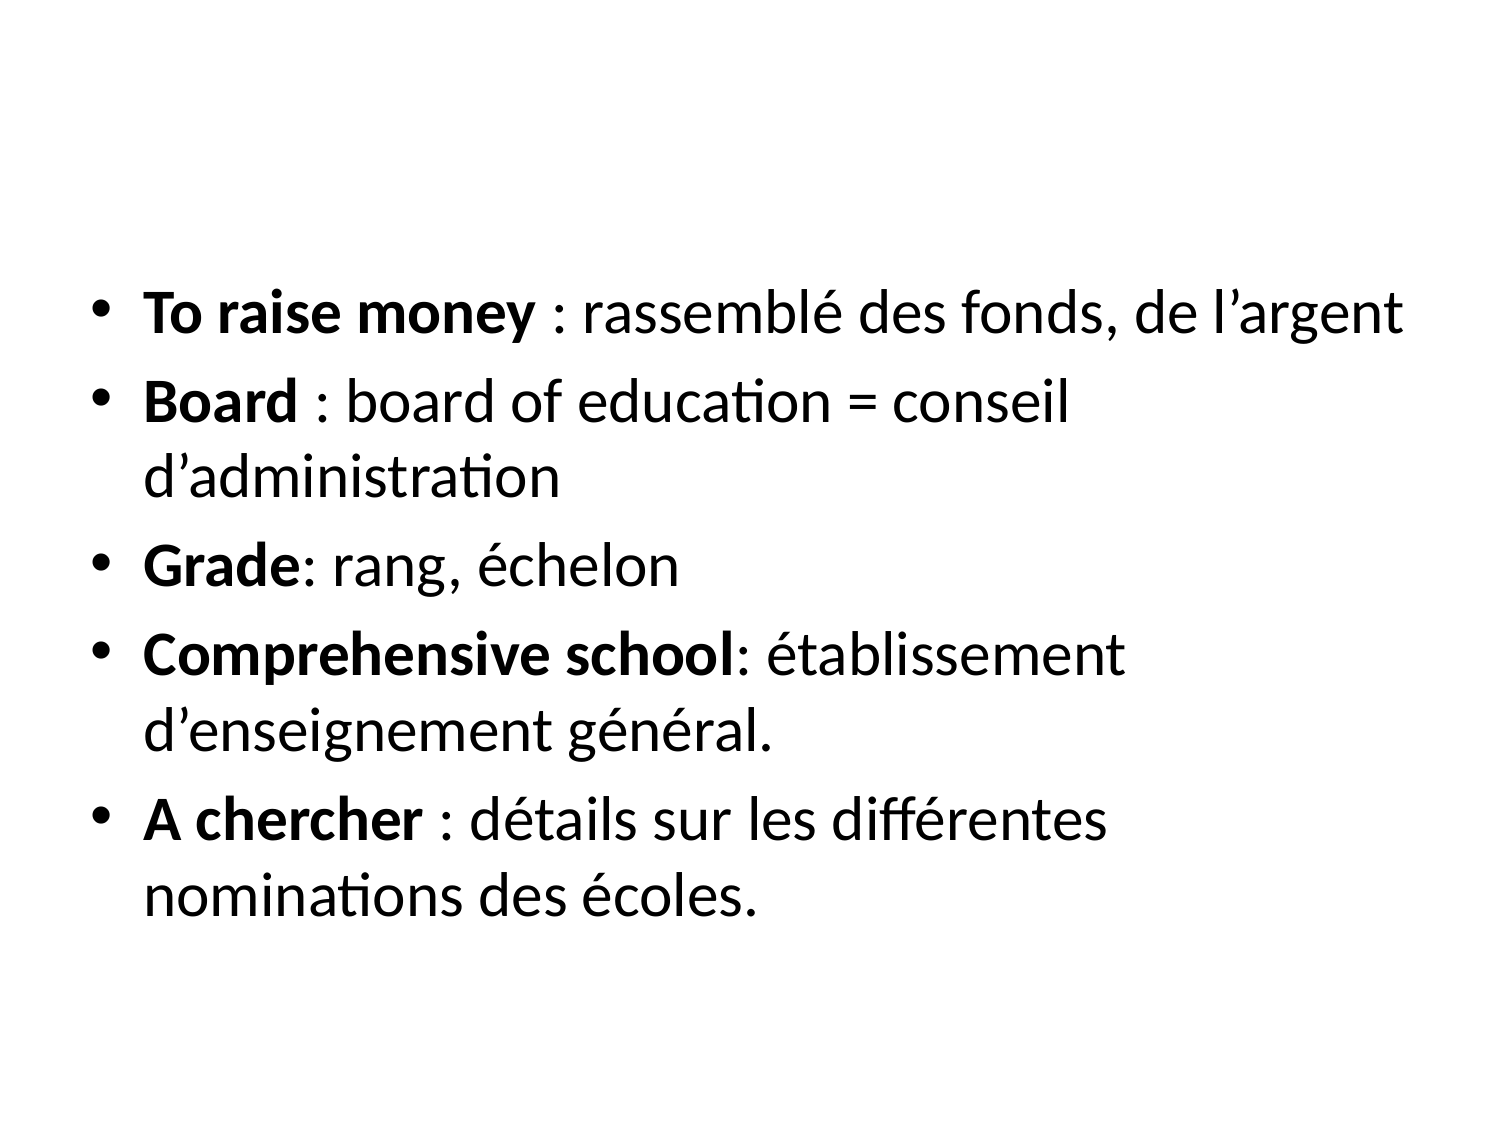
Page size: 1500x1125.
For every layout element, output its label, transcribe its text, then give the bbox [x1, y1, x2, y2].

list To raise money : rassemblé des fonds, de l’argent Board : board of education = conseil d’administration Grade: rang, échelon Comprehensive school: établissement d’enseignement général. A chercher : détails sur les différentes nominations des écoles. [75, 262, 1425, 1005]
